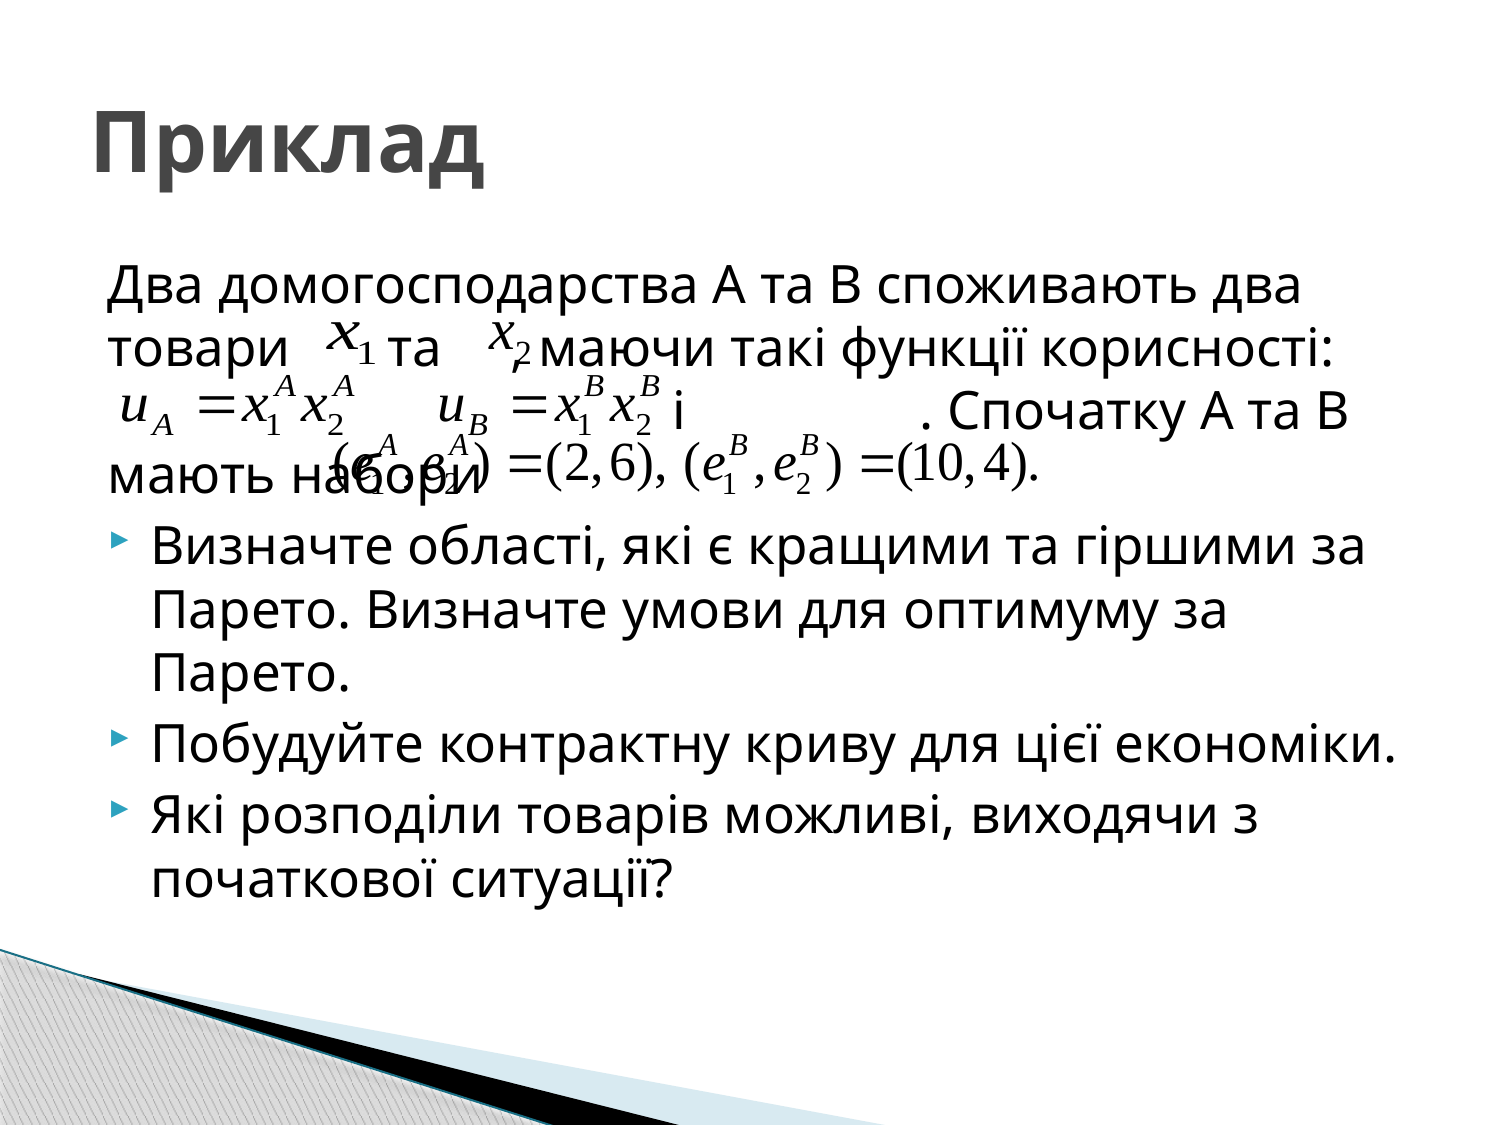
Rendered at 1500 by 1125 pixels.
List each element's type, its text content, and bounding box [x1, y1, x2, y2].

title Приклад [75, 45, 1425, 233]
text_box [478, 290, 542, 361]
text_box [324, 420, 1047, 509]
list Два домогосподарства А та В споживають два товари та , маючи такі функції корисності: і . Спочатку А та В мають набори Визначте області, які є кращими та гіршими за Парето. Визначте умови для оптимуму за Парето. Побудуйте контрактну криву для цієї економіки. Які розподіли товарів можливі, виходячи з початкової ситуації? [75, 243, 1425, 986]
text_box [312, 290, 389, 379]
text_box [111, 361, 363, 450]
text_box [430, 361, 669, 420]
